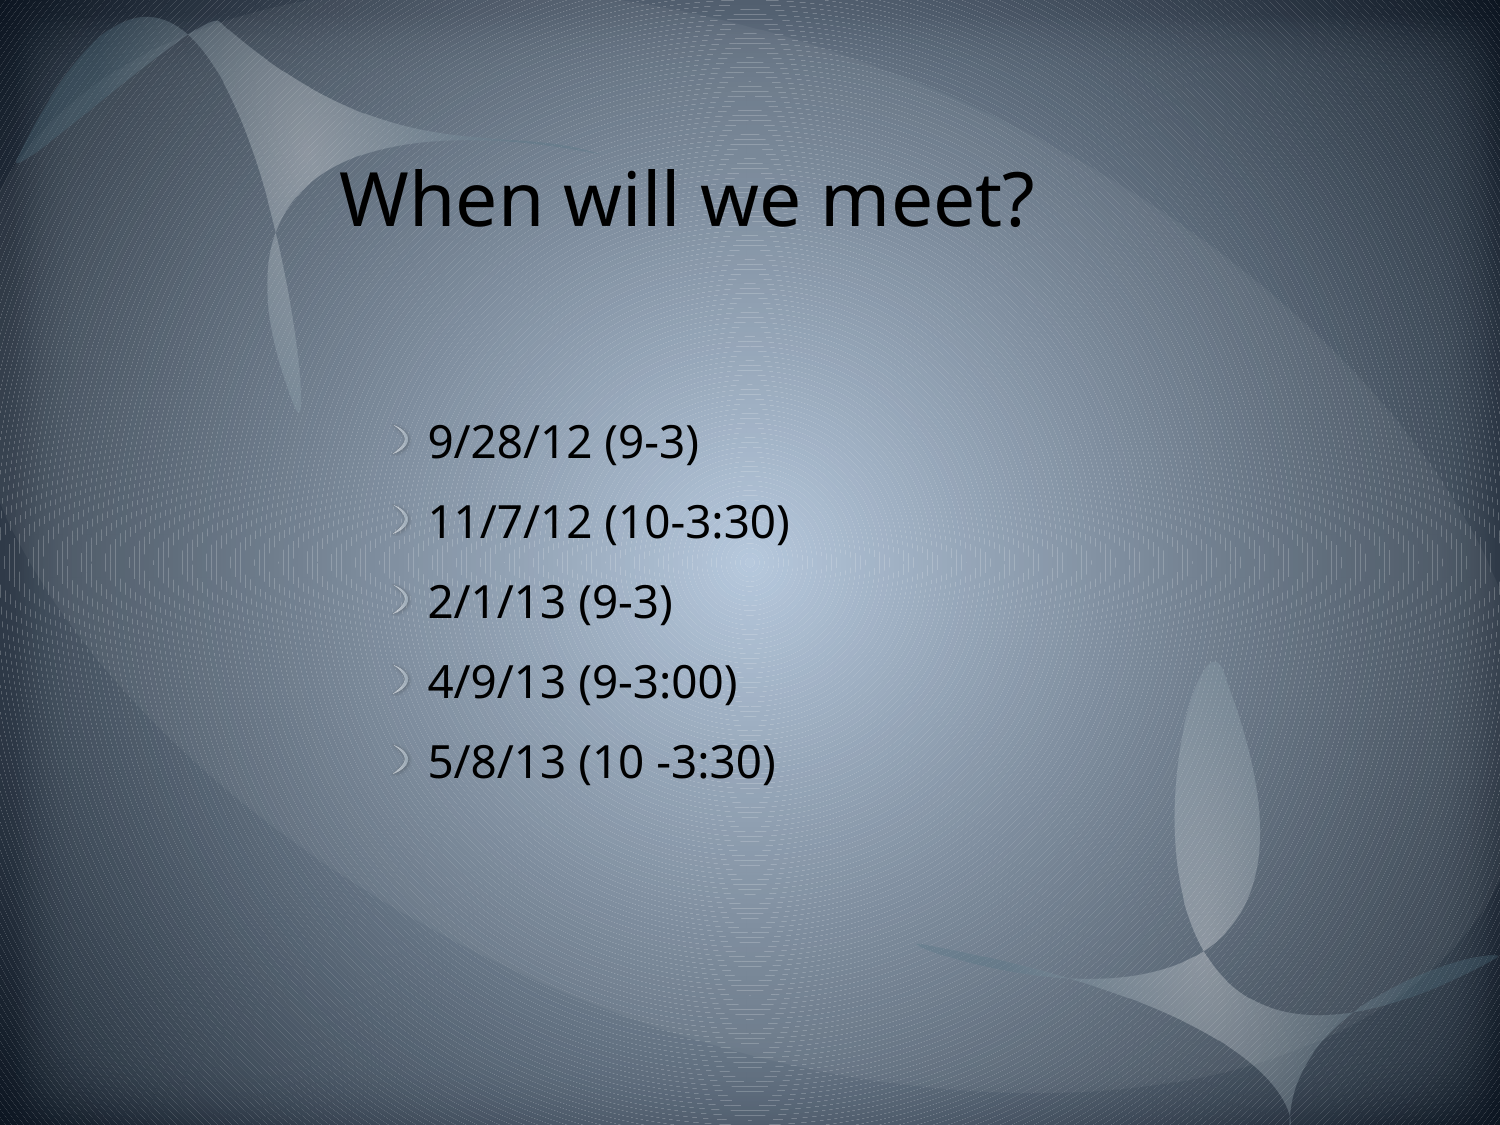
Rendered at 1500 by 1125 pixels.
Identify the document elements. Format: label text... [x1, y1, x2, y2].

list 9/28/12 (9-3) 11/7/12 (10-3:30) 2/1/13 (9-3) 4/9/13 (9-3:00) 5/8/13 (10 -3:30) [375, 324, 1198, 956]
picture [0, 0, 1500, 1125]
title When will we meet? [324, 129, 1197, 263]
